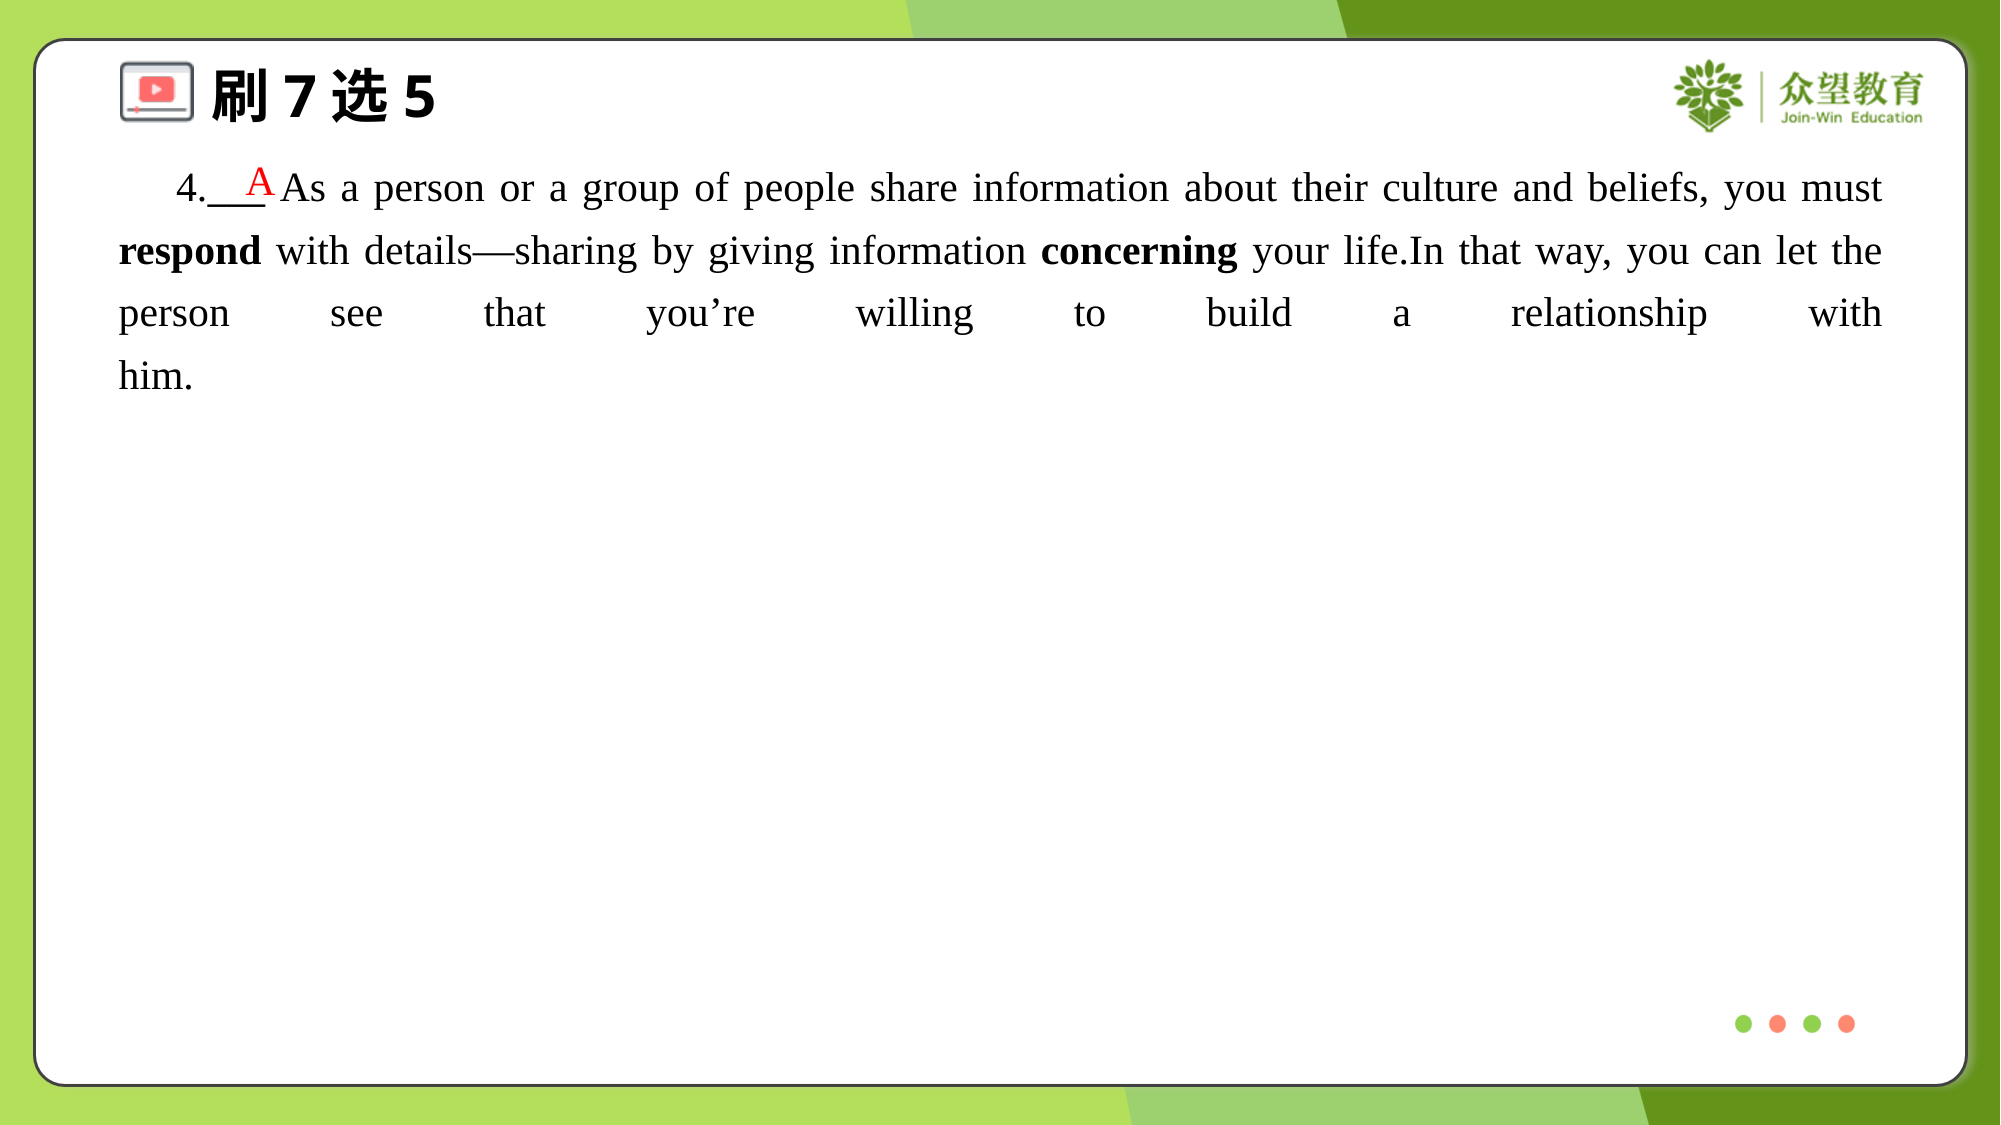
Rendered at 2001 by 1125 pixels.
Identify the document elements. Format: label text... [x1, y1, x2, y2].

picture [0, 0, 2000, 1125]
text_box A [240, 141, 281, 199]
text_box 4.___ As a person or a group of people share information about their culture and beliefs, you must respond with details—sharing by giving information concerning your life.In that way, you can let the person see that you’re willing to build a relationship with him.#4 [118, 147, 1883, 329]
